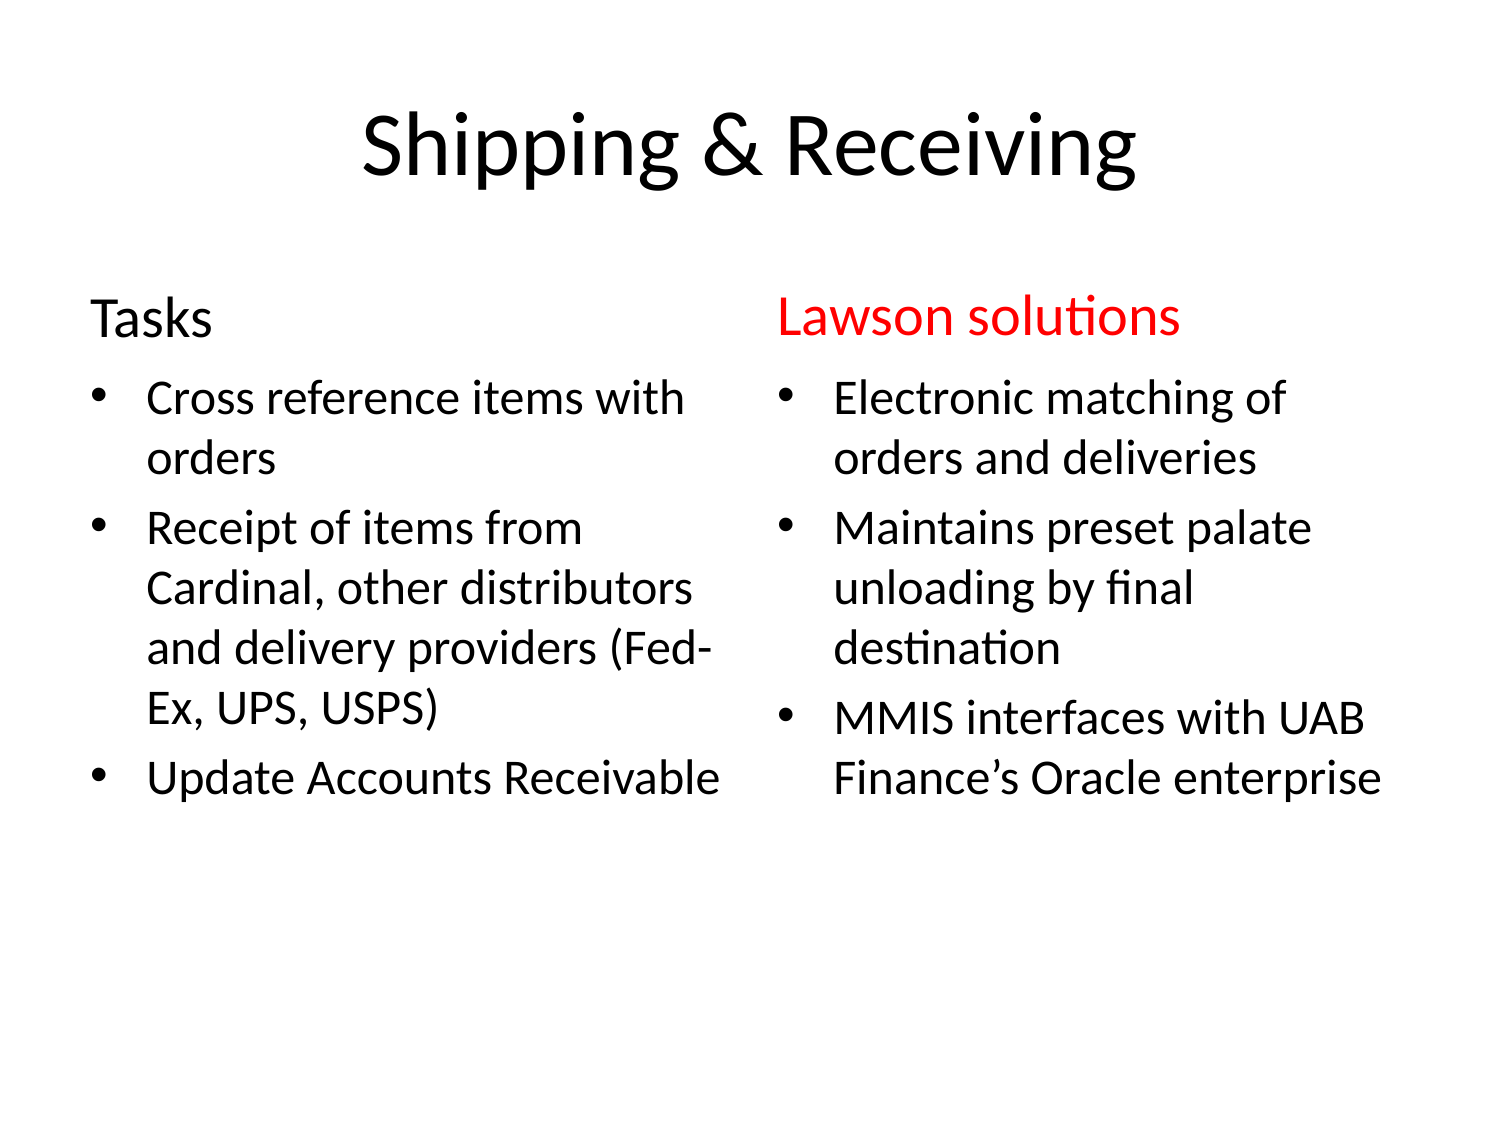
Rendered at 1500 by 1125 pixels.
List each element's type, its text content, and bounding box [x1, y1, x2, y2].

list Tasks [75, 251, 738, 356]
list Electronic matching of orders and deliveries Maintains preset palate unloading by final destination MMIS interfaces with UAB Finance’s Oracle enterprise [761, 356, 1425, 1005]
list Cross reference items with orders Receipt of items from Cardinal, other distributors and delivery providers (Fed-Ex, UPS, USPS) Update Accounts Receivable [75, 356, 738, 1005]
title Shipping & Receiving [75, 45, 1425, 233]
list Lawson solutions [762, 249, 1426, 355]
